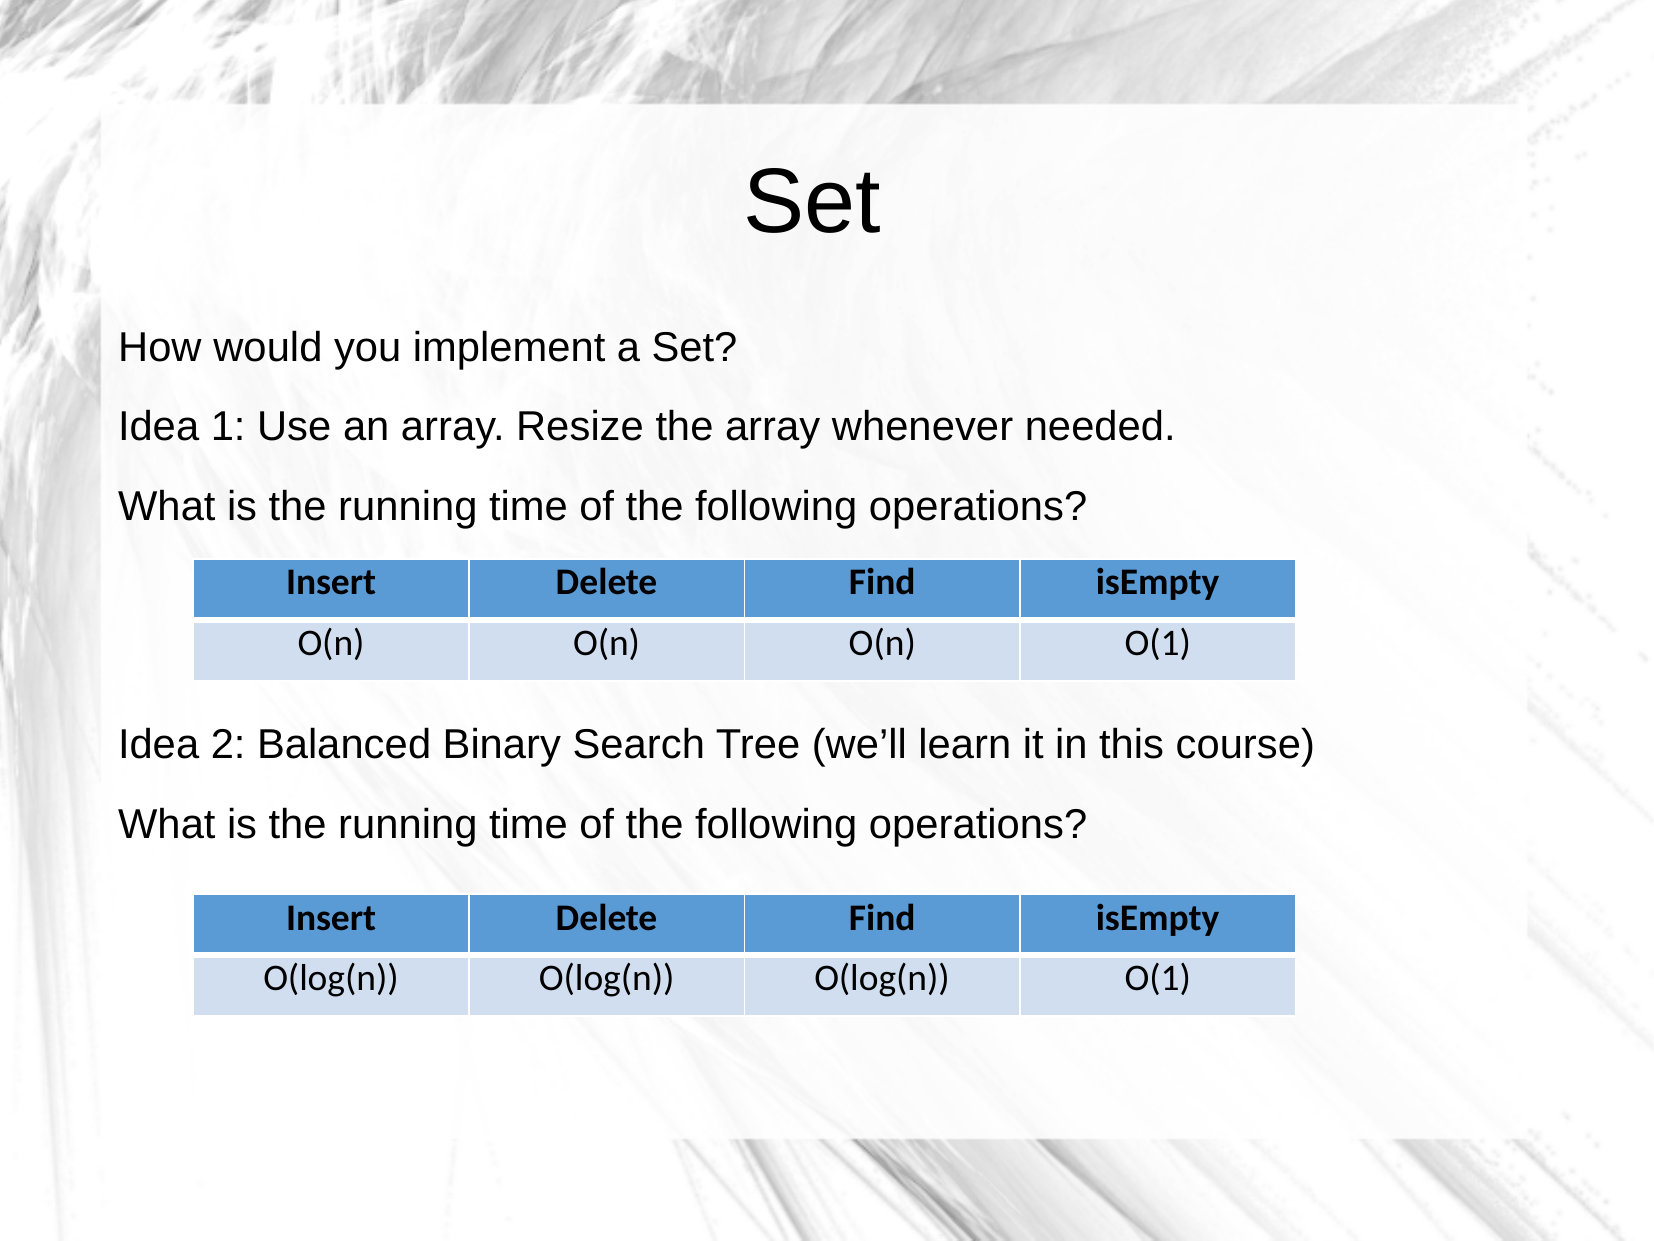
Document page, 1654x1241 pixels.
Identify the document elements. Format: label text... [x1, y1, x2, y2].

table_cell O(log(n)) [745, 958, 1019, 1015]
table_header Insert [194, 895, 468, 952]
table_cell O(1) [1021, 958, 1295, 1015]
table_header Delete [470, 560, 744, 617]
table_cell O(n) [745, 623, 1019, 680]
list How would you implement a Set? Idea 1: Use an array. Resize the array whenever needed. What is the running time of the following operations? Idea 2: Balanced Binary Search Tree (we’ll learn it in this course) What is the running time of the following operations? [118, 319, 1571, 1102]
table_header Insert [194, 560, 468, 617]
table_header Find [745, 560, 1019, 617]
table_cell O(1) [1021, 623, 1295, 680]
table_header isEmpty [1021, 560, 1295, 617]
table_cell O(n) [470, 623, 744, 680]
table_cell O(n) [194, 623, 468, 680]
table_header isEmpty [1021, 895, 1295, 952]
table_header Find [745, 895, 1019, 952]
title Set [118, 112, 1506, 281]
table_cell O(log(n)) [470, 958, 744, 1015]
picture [0, 0, 1654, 1241]
table_cell O(log(n)) [194, 958, 468, 1015]
table_header Delete [470, 895, 744, 952]
